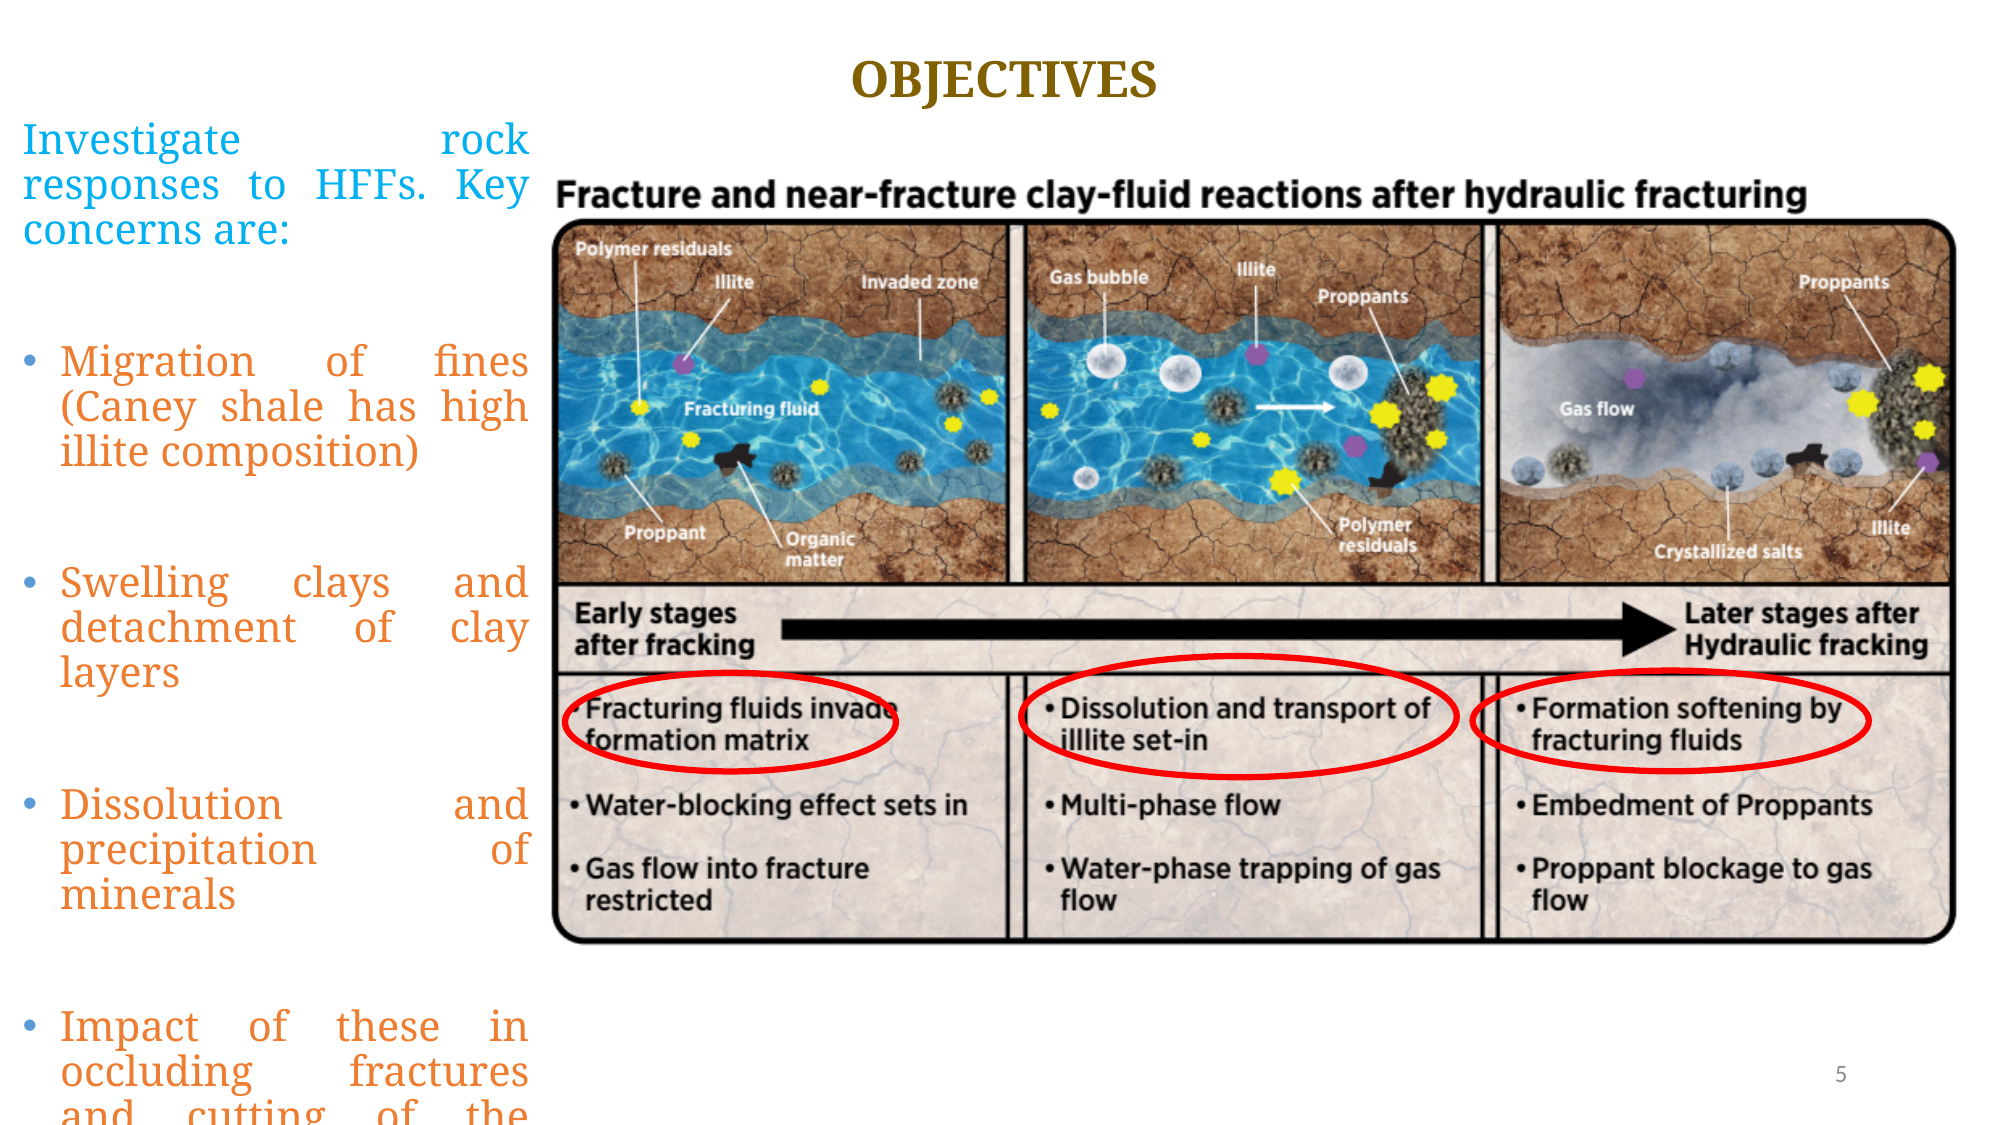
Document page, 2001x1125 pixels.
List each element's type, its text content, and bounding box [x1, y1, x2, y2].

list Investigate rock responses to HFFs. Key concerns are: Migration of fines (Caney shale has high illite composition) Swelling clays and detachment of clay layers Dissolution and precipitation of minerals Impact of these in occluding fractures and cutting of the connection between well and reservoir [7, 111, 545, 1103]
title OBJECTIVES [591, 37, 1418, 126]
picture [544, 170, 1963, 955]
slide_number 5 [1412, 1042, 1863, 1103]
